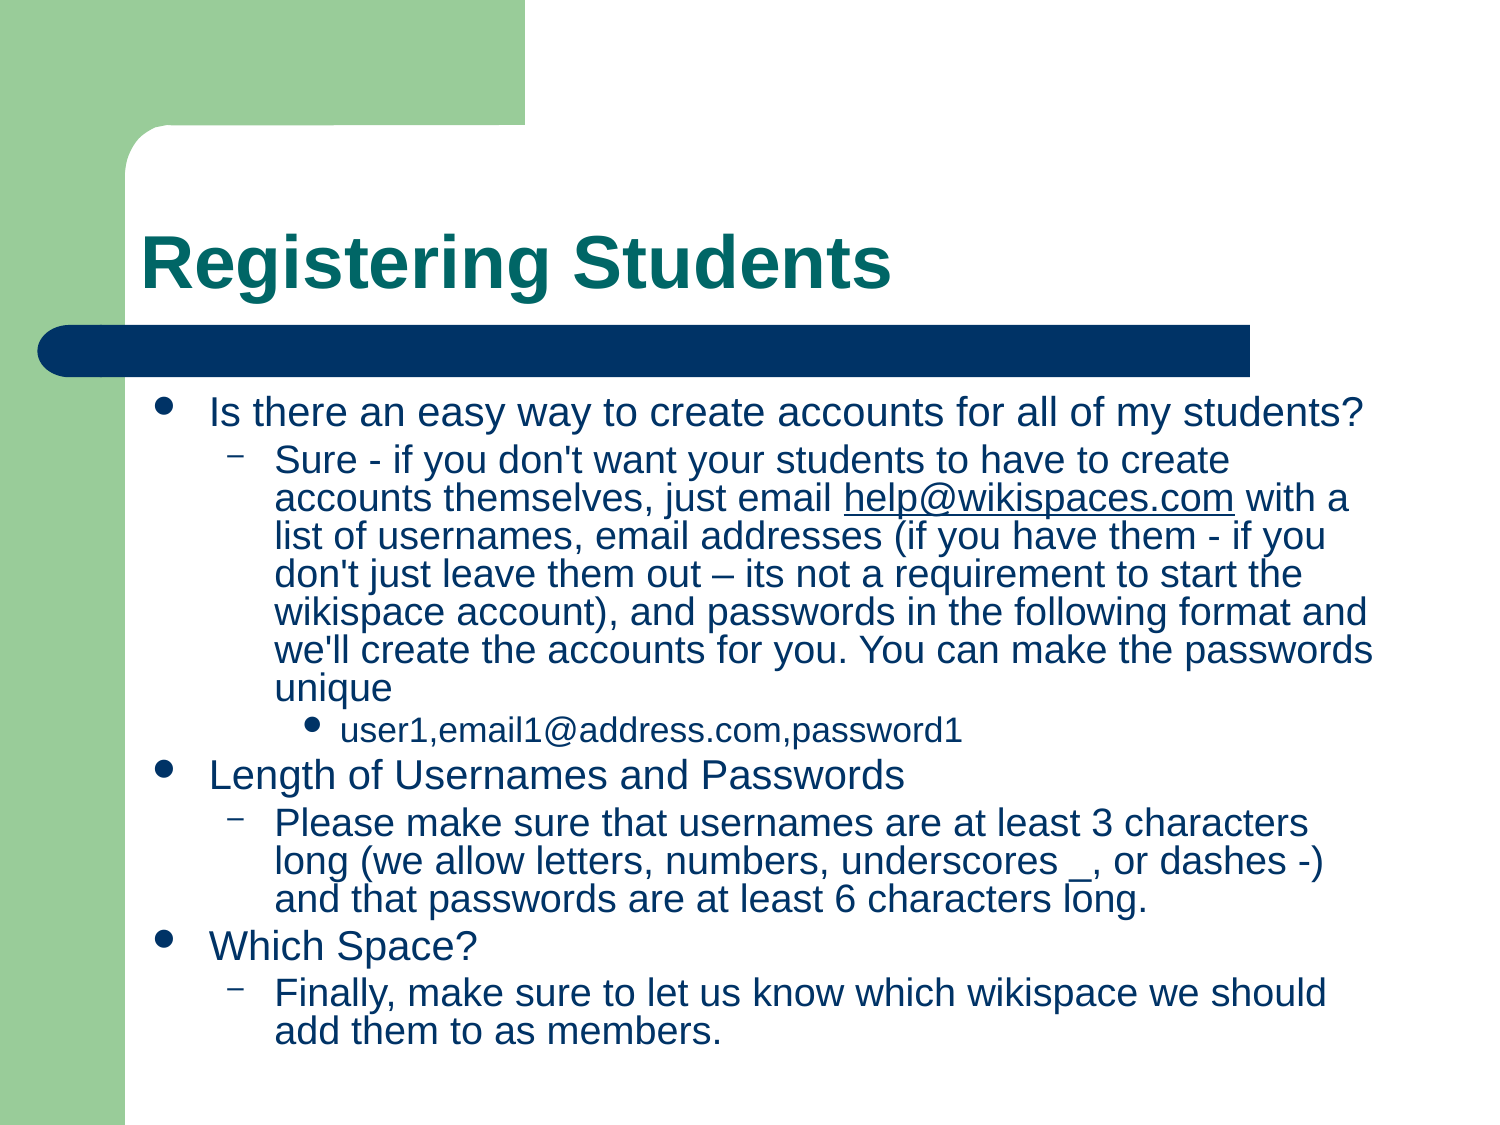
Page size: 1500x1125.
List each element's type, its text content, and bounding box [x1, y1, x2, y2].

title Registering Students [124, 124, 1426, 313]
list Is there an easy way to create accounts for all of my students? Sure - if you don't want your students to have to create accounts themselves, just email help@wikispaces.com with a list of usernames, email addresses (if you have them - if you don't just leave them out – its not a requirement to start the wikispace account), and passwords in the following format and we'll create the accounts for you. You can make the passwords unique user1,email1@address.com,password1 Length of Usernames and Passwords Please make sure that usernames are at least 3 characters long (we allow letters, numbers, underscores _, or dashes -) and that passwords are at least 6 characters long. Which Space? Finally, make sure to let us know which wikispace we should add them to as members. [137, 387, 1400, 999]
